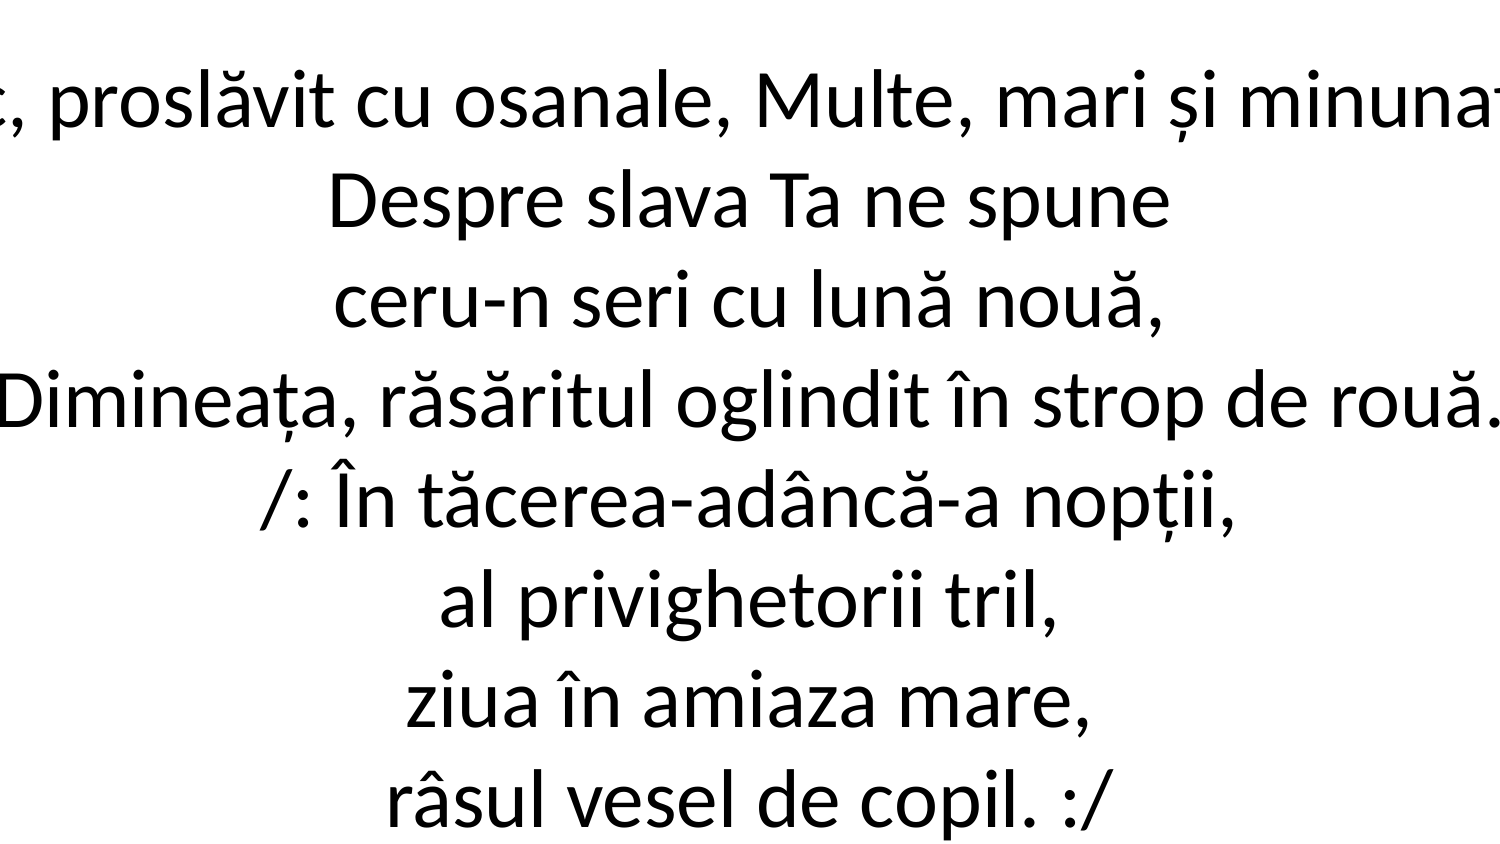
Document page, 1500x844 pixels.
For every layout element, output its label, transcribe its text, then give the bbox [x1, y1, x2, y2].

text_box 1. Dumnezeule puternic, proslăvit cu osanale, Multe, mari și minunate-s toate lucrurile Tale! Despre slava Ta ne spune ceru-n seri cu lună nouă, Dimineața, răsăritul oglindit în strop de rouă. /: În tăcerea-adâncă-a nopții, al privighetorii tril, ziua în amiaza mare, râsul vesel de copil. :/ [0, 0, 1500, 844]
